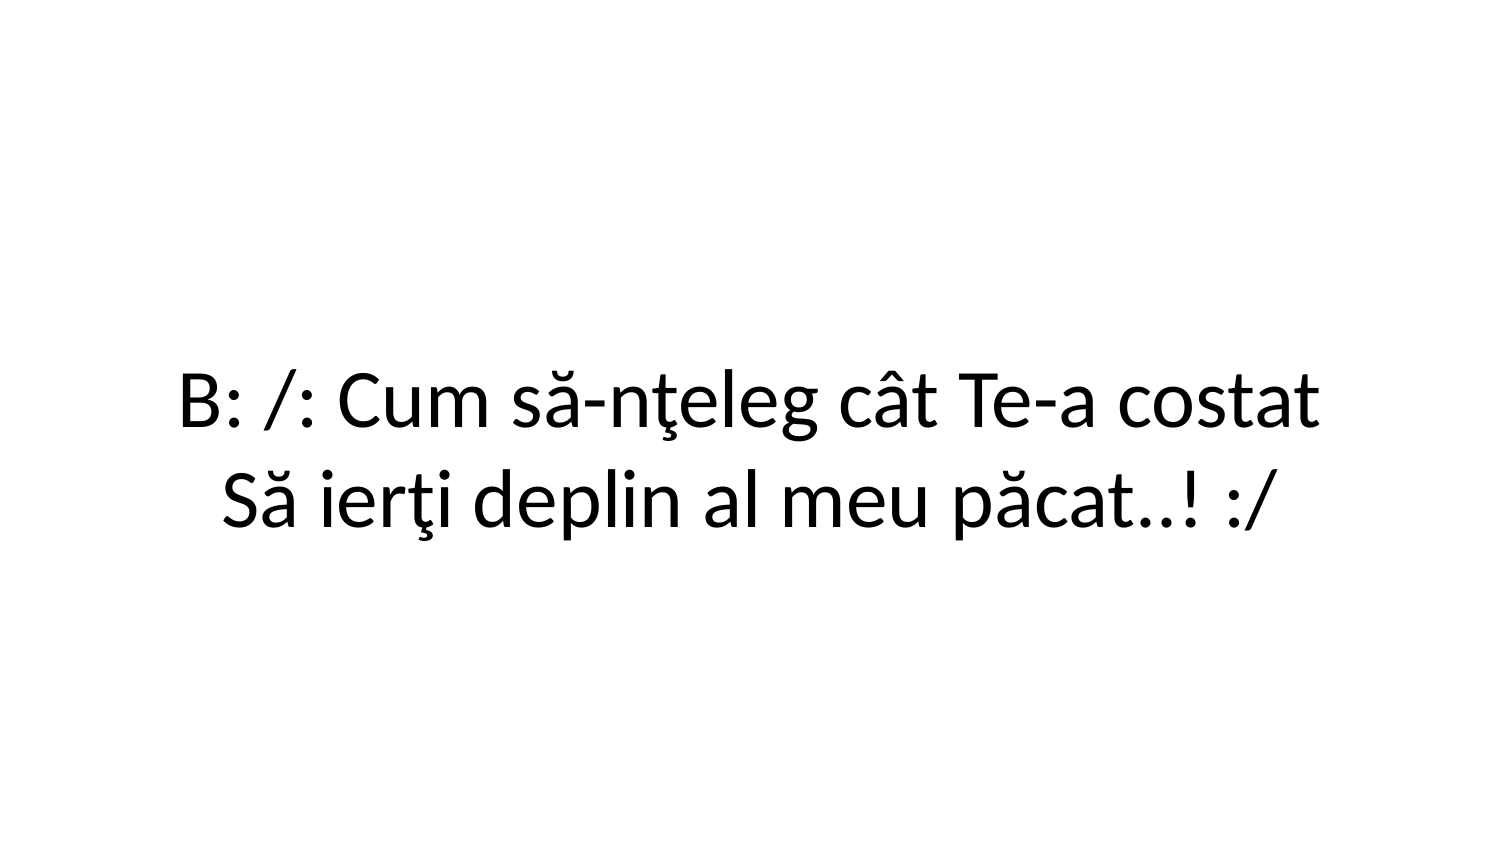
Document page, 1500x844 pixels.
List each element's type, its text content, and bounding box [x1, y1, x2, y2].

text_box B: /: Cum să-nţeleg cât Te-a costat Să ierţi deplin al meu păcat..! :/ [162, 292, 1337, 552]
